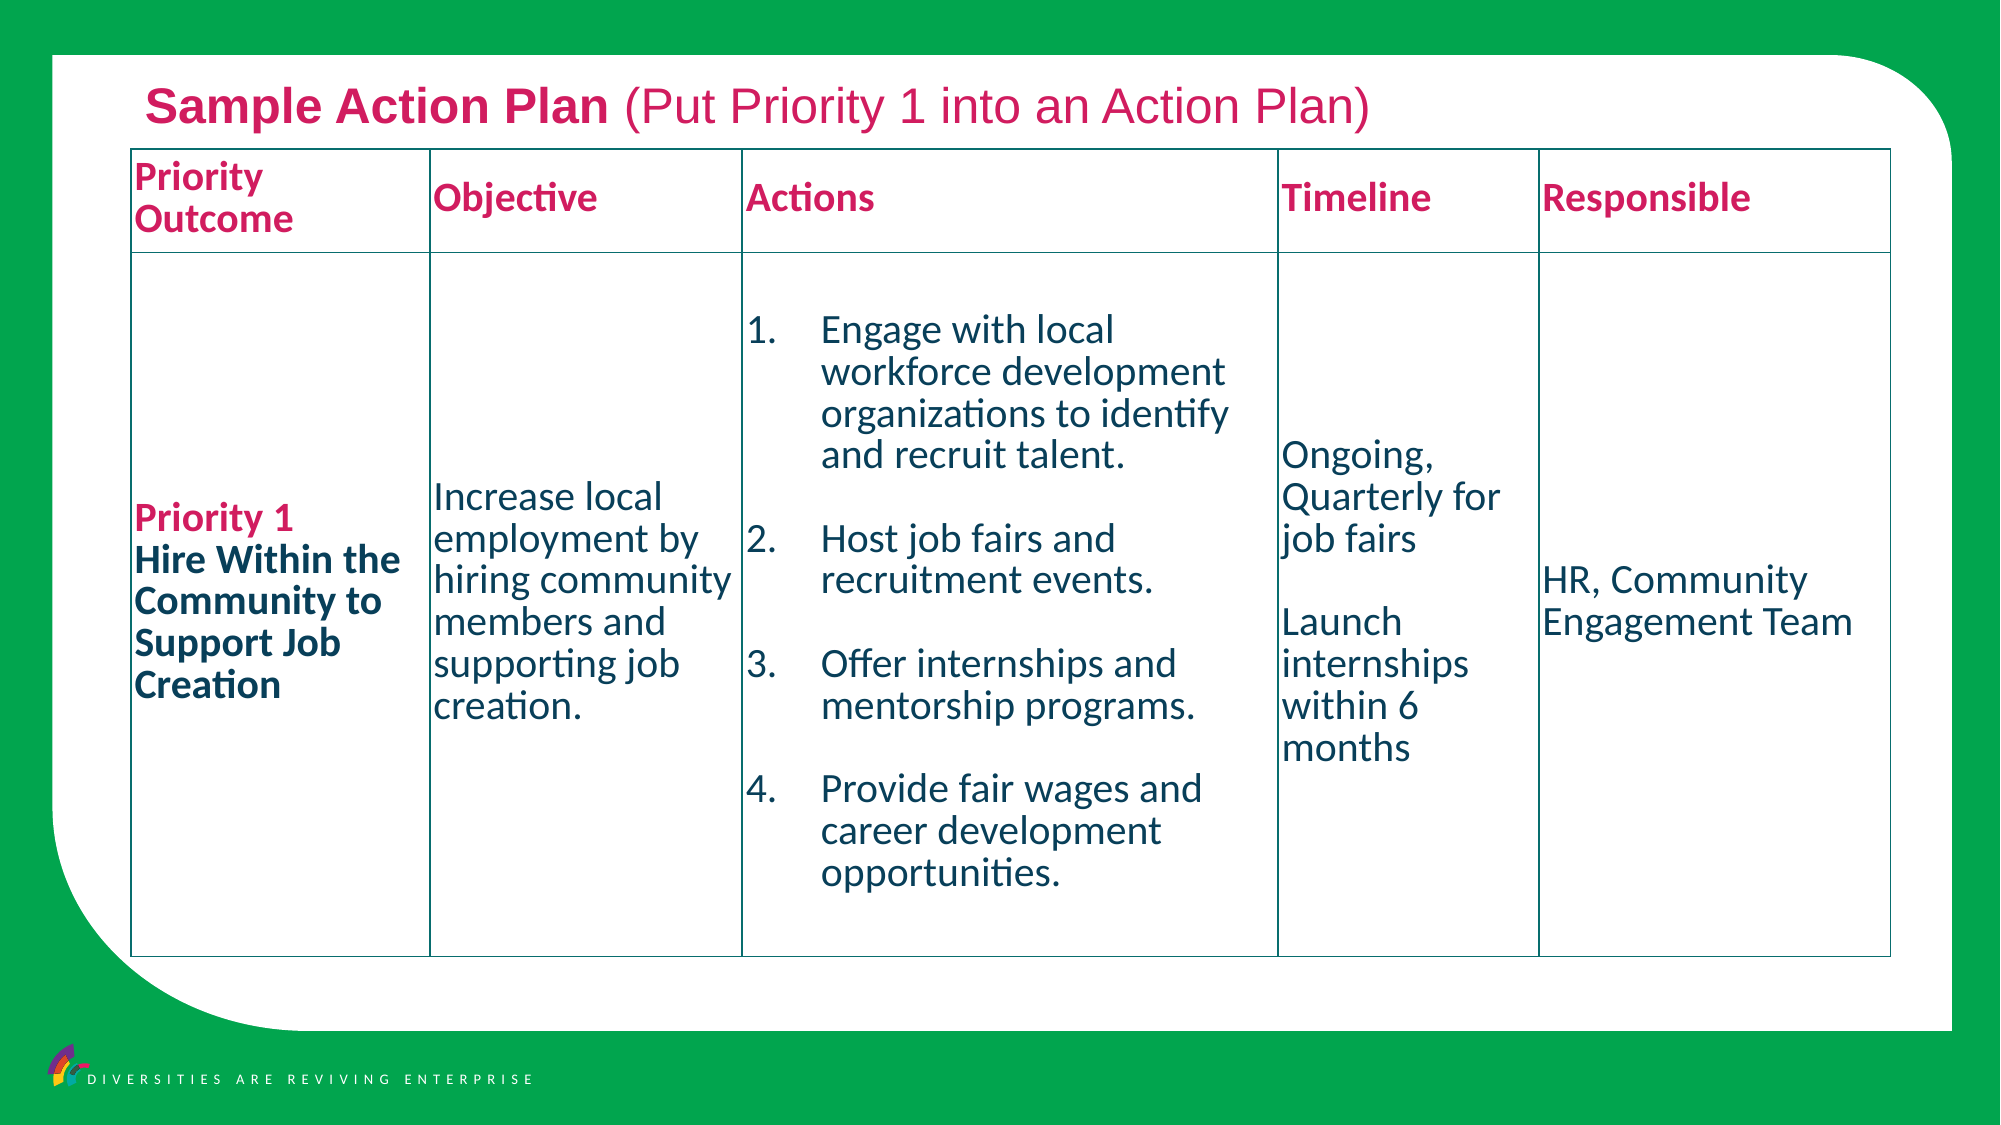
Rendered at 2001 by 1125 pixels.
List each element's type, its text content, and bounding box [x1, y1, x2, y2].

table_cell HR, Community Engagement Team [1540, 253, 1890, 956]
table_cell Priority 1 Hire Within the Community to Support Job Creation [132, 253, 429, 956]
list Action Plan [0, 324, 1869, 978]
table_cell Ongoing, Quarterly for job fairs Launch internships within 6 months [1279, 253, 1538, 956]
table_cell Engage with local workforce development organizations to identify and recruit talent. Host job fairs and recruitment events. Offer internships and mentorship programs. Provide fair wages and career development opportunities. [743, 253, 1277, 956]
text_box Sample Action Plan (Put Priority 1 into an Action Plan) [130, 65, 1387, 141]
table_header Objective [431, 150, 741, 252]
table_header Priority Outcome [132, 150, 429, 252]
table_header Responsible [1540, 150, 1890, 252]
table_header Actions [743, 150, 1277, 252]
table_cell Increase local employment by hiring community members and supporting job creation. [431, 253, 741, 956]
table_header Timeline [1279, 150, 1538, 252]
